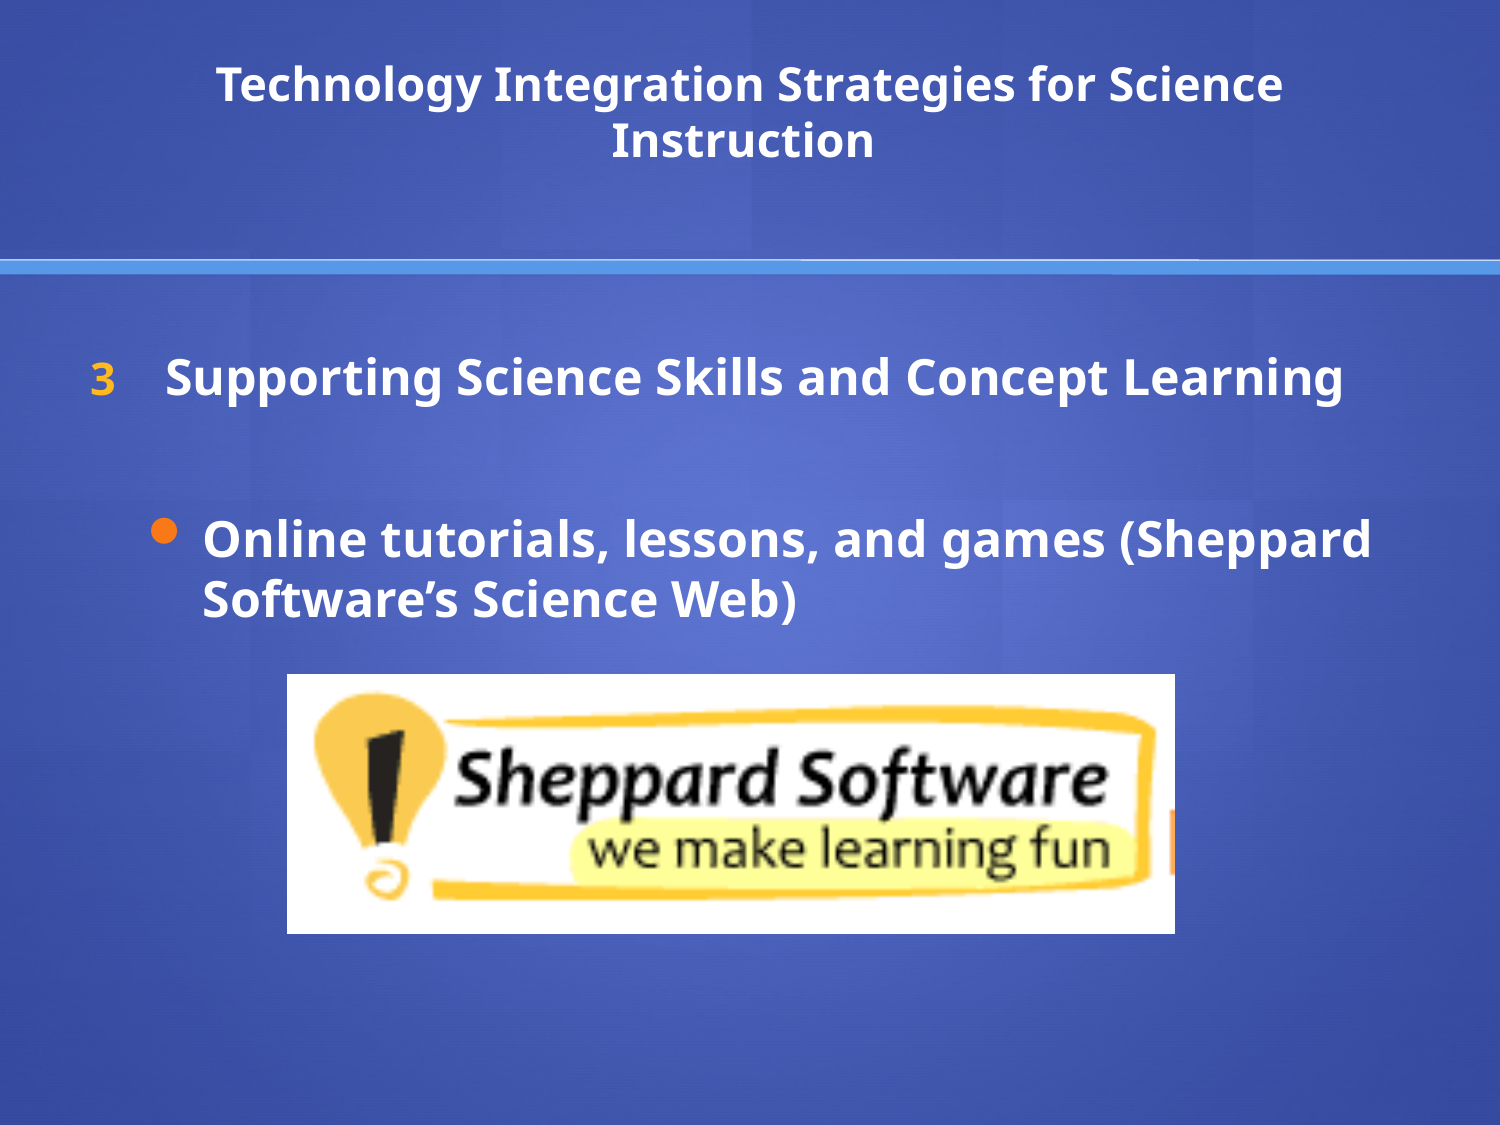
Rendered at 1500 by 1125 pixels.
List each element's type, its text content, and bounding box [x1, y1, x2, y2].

picture [286, 673, 1176, 935]
title Technology Integration Strategies for Science Instruction [75, 45, 1425, 233]
list Supporting Science Skills and Concept Learning Online tutorials, lessons, and games (Sheppard Software’s Science Web) [75, 337, 1425, 988]
